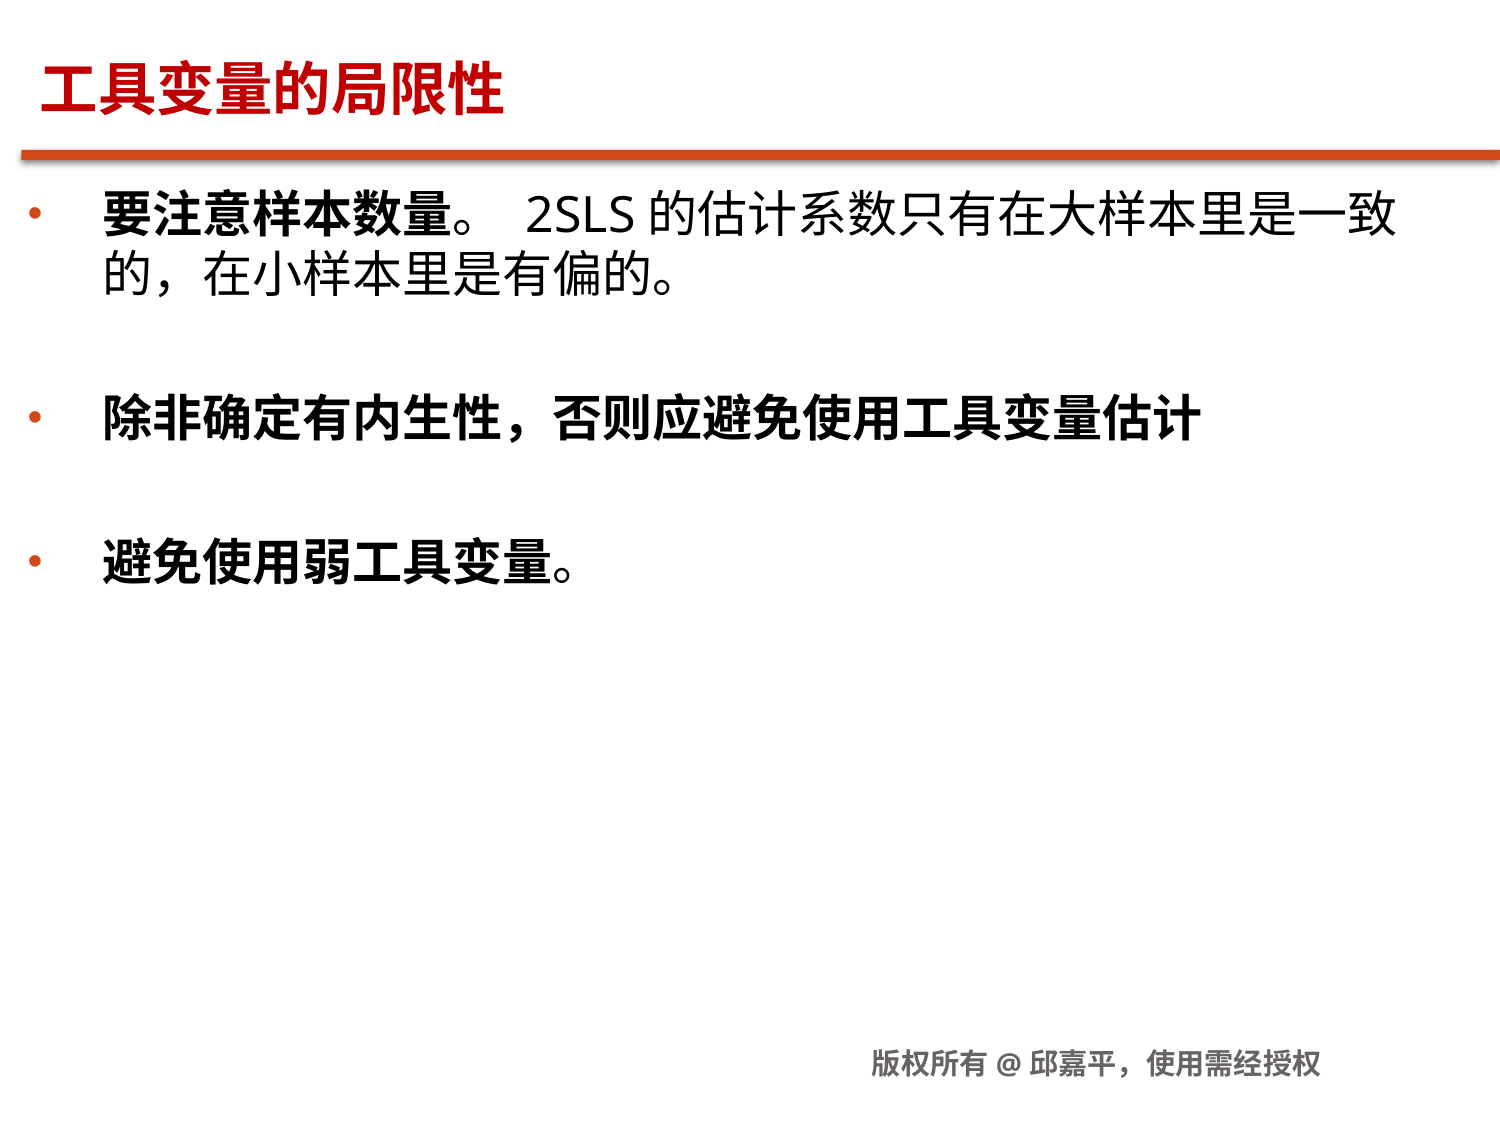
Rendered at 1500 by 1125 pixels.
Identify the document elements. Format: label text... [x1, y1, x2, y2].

title 工具变量的局限性 [24, 50, 1450, 138]
footer 版权所有@邱嘉平，使用需经授权 [690, 1025, 1500, 1100]
